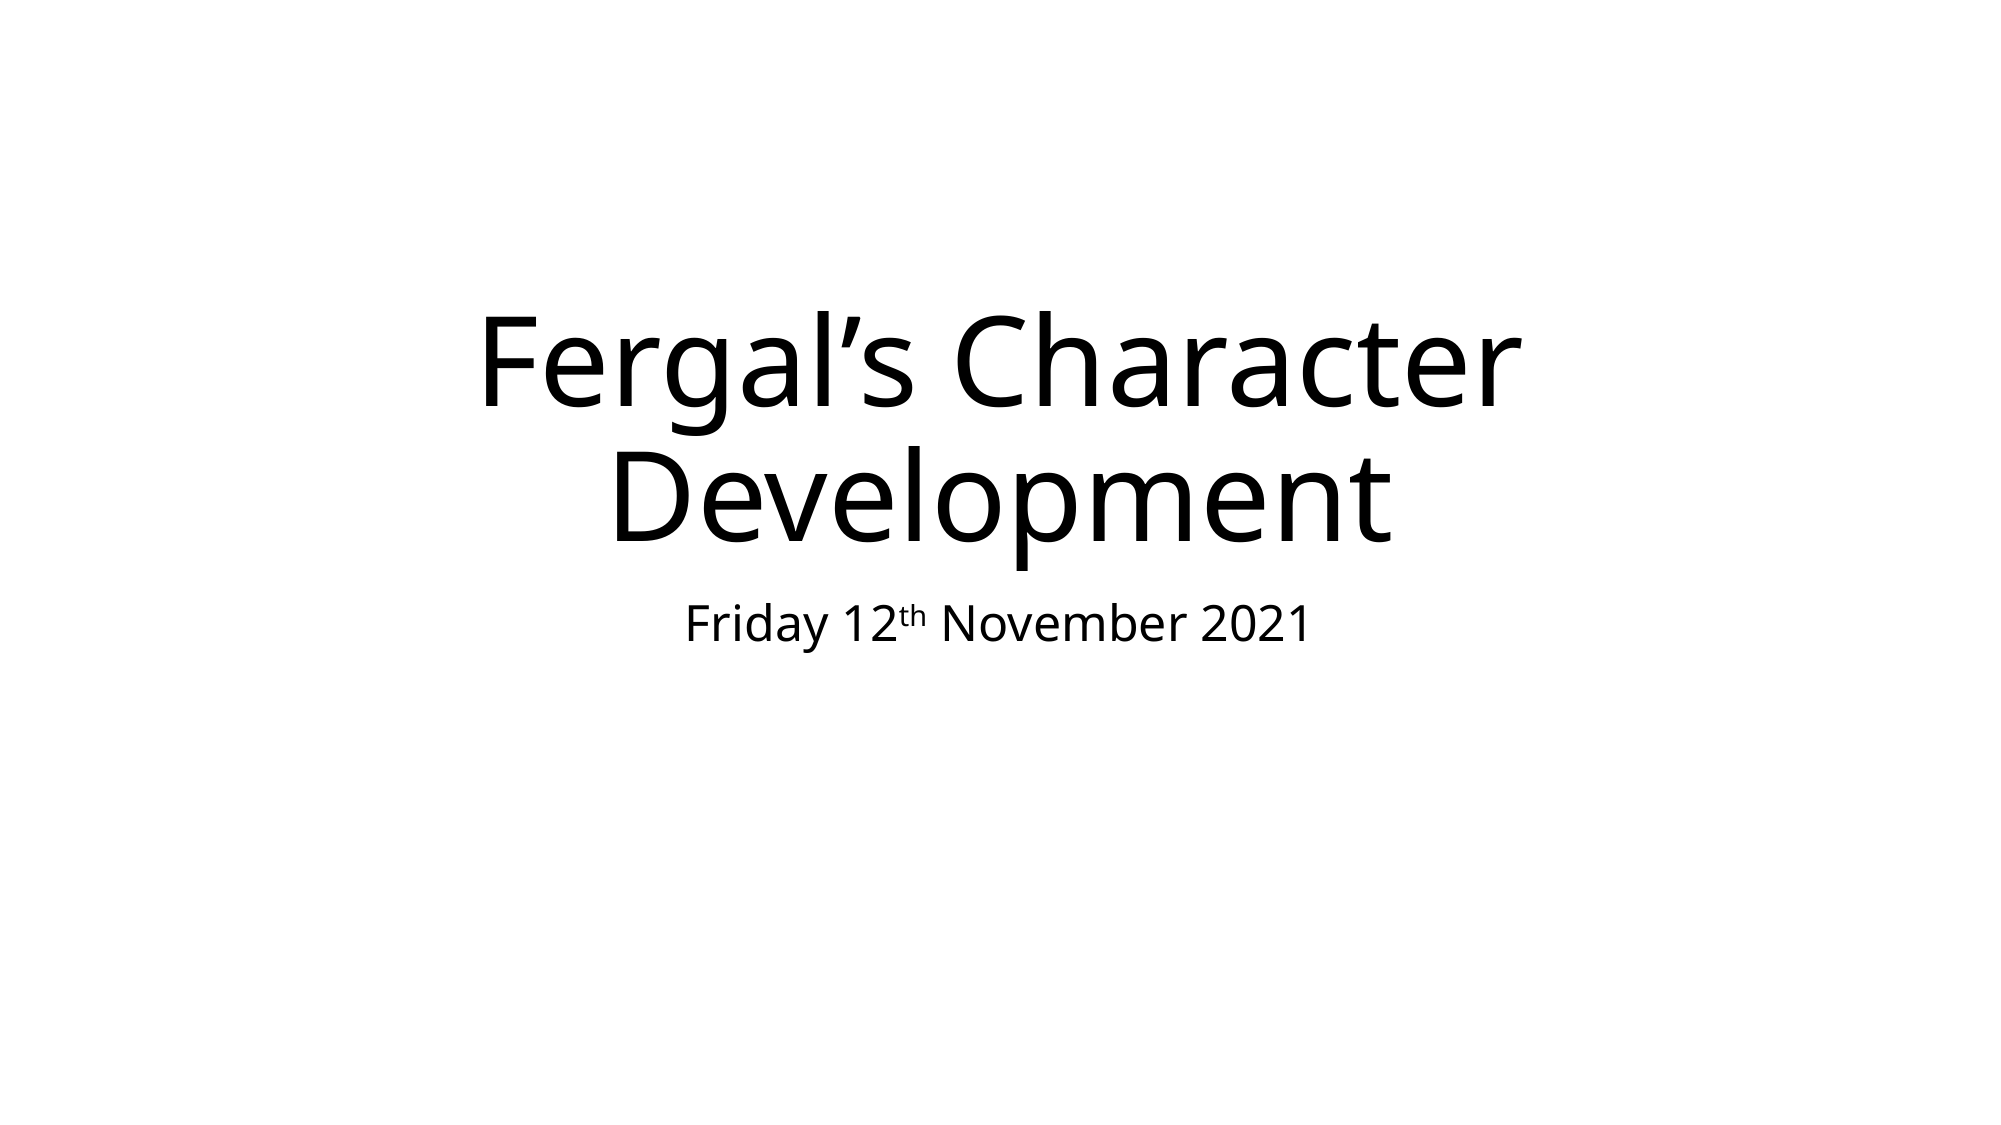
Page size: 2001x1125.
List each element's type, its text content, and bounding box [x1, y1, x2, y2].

title Fergal’s Character Development [249, 184, 1750, 576]
subtitle Friday 12th November 2021 [249, 590, 1750, 863]
